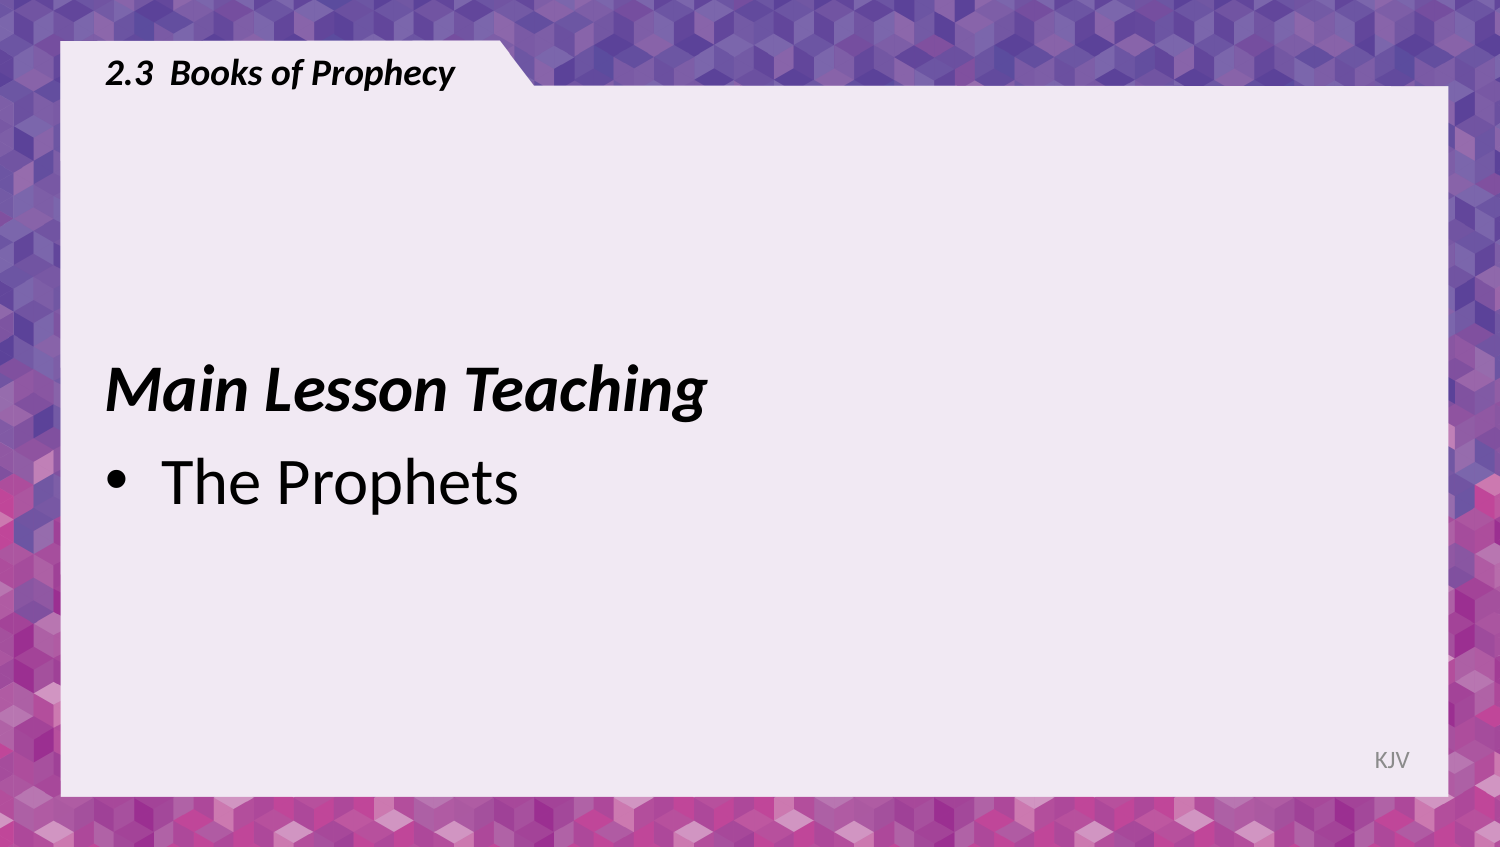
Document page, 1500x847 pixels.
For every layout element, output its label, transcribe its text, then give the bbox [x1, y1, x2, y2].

picture [0, 0, 1500, 847]
footer KJV [950, 736, 1425, 782]
title 2.3 Books of Prophecy [89, 33, 1420, 108]
list Main Lesson Teaching The Prophets [89, 141, 1403, 722]
